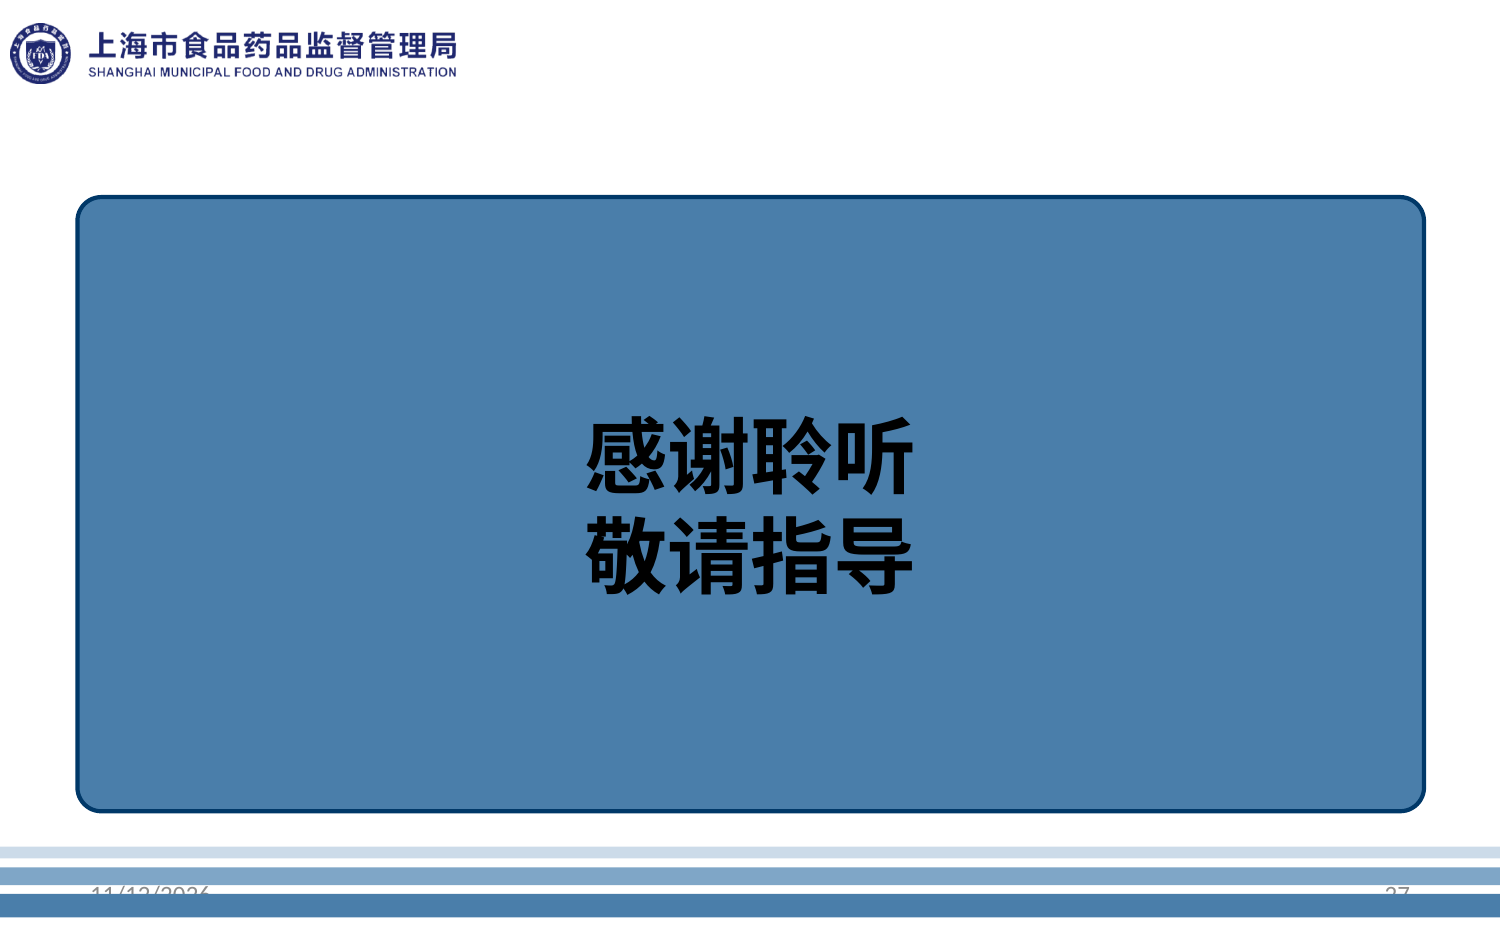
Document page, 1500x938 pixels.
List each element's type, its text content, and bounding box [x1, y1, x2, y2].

slide_number 27 [1074, 868, 1425, 919]
text_box [0, 892, 1500, 920]
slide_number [75, 868, 425, 919]
picture [10, 23, 460, 84]
text_box [0, 865, 1500, 887]
text_box [0, 845, 1500, 861]
text_box 感谢聆听 敬请指导 [75, 194, 1427, 814]
